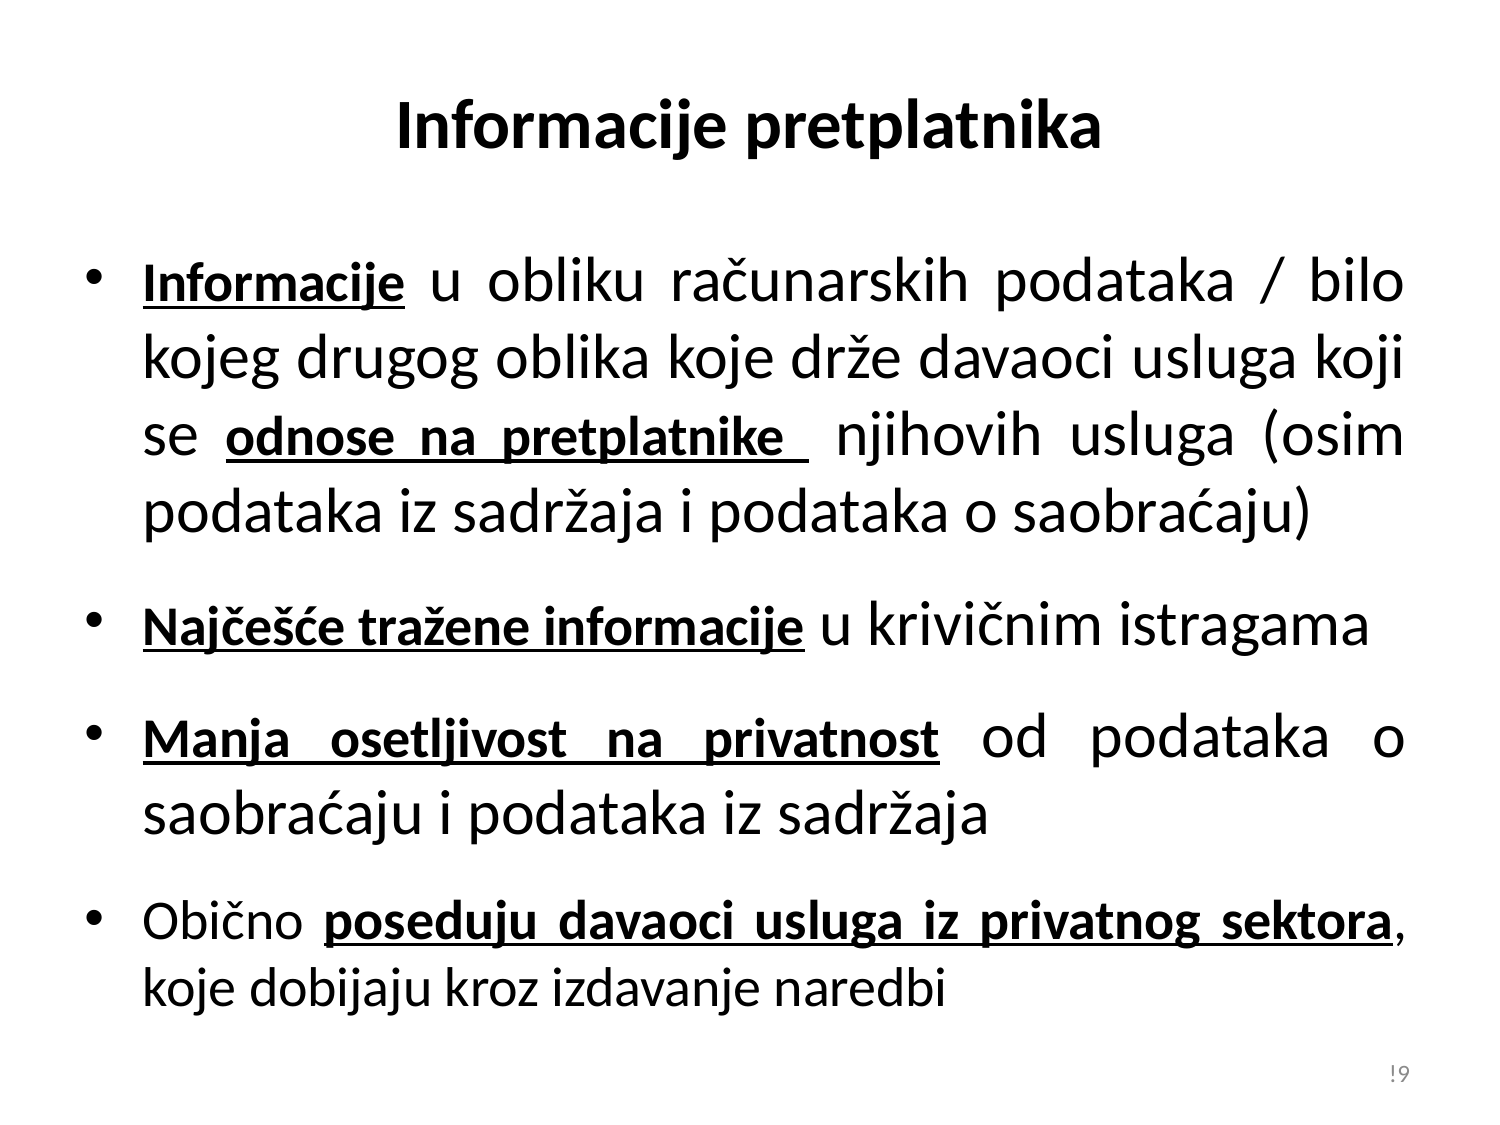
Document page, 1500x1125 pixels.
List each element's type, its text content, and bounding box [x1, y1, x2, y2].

list Informacije u obliku računarskih podataka / bilo kojeg drugog oblika koje drže davaoci usluga koji se odnose na pretplatnike njihovih usluga (osim podataka iz sadržaja i podataka o saobraćaju) Najčešće tražene informacije u krivičnim istragama Manja osetljivost na privatnost od podataka o saobraćaju i podataka iz sadržaja Obično poseduju davaoci usluga iz privatnog sektora, koje dobijaju kroz izdavanje naredbi [69, 230, 1423, 1072]
title Informacije pretplatnika [74, 25, 1426, 214]
slide_number !9 [1074, 1042, 1425, 1103]
